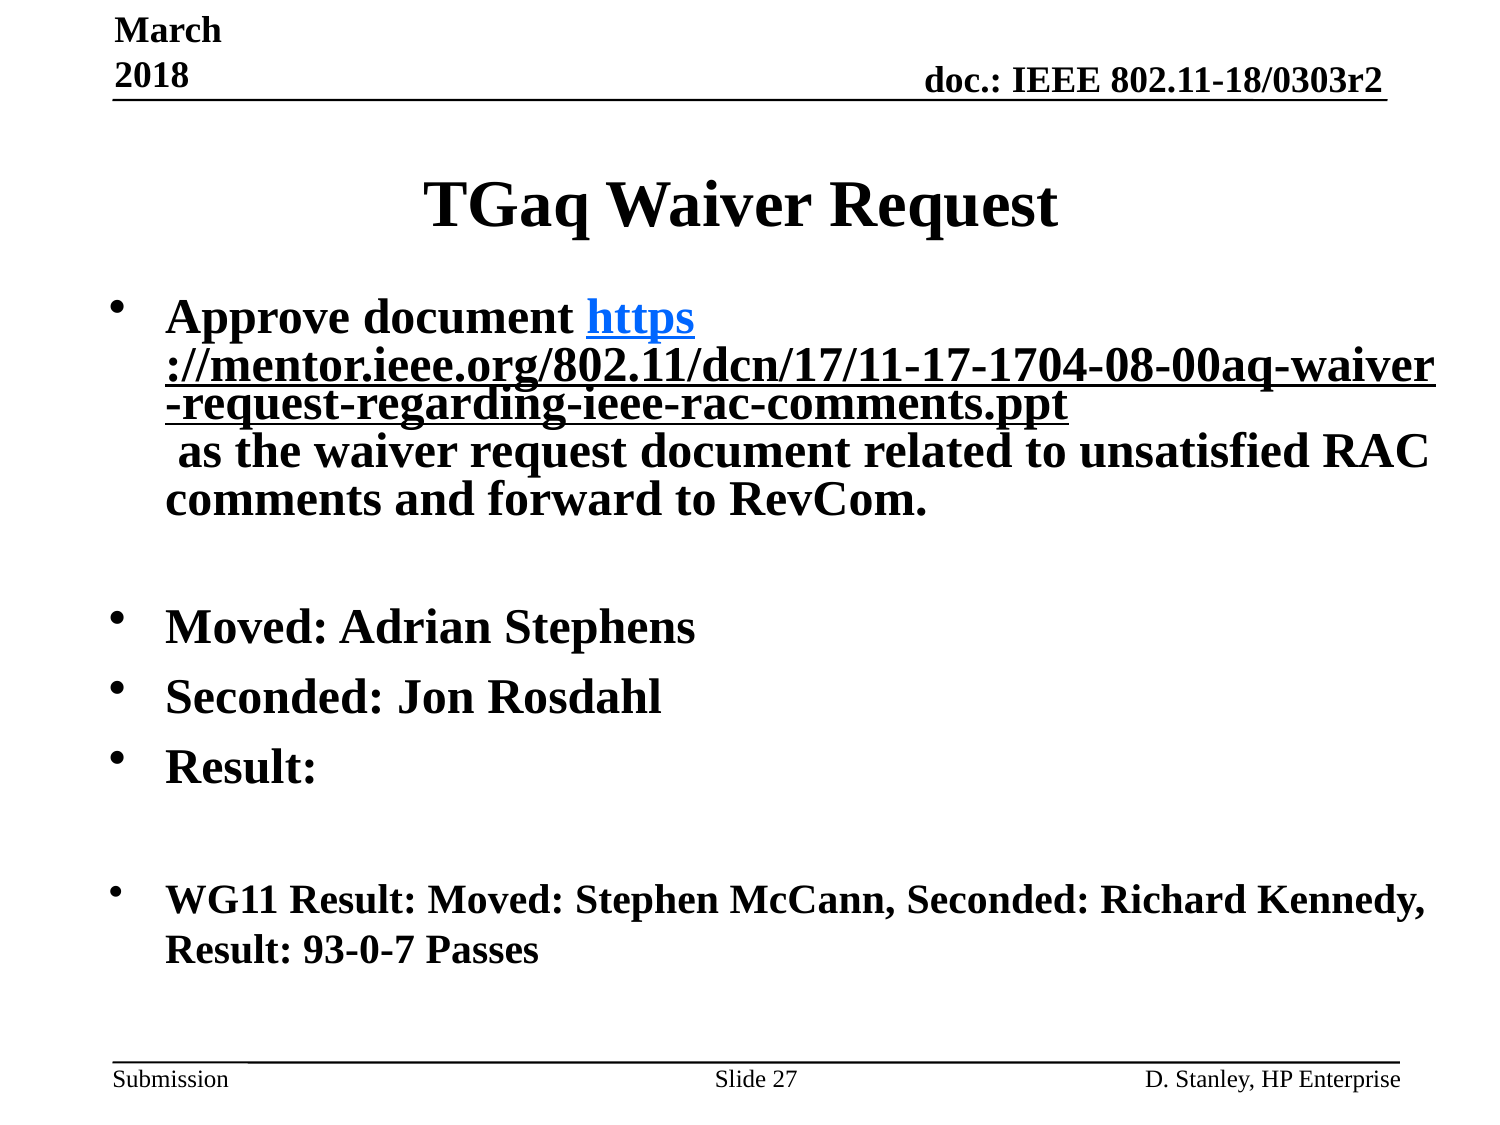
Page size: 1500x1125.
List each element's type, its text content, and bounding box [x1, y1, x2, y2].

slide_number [114, 49, 270, 95]
text_box Approve document https://mentor.ieee.org/802.11/dcn/17/11-17-1704-08-00aq-waiver-request-regarding-ieee-rac-comments.ppt as the waiver request document related to unsatisfied RAC comments and forward to RevCom. Moved: Adrian Stephens Seconded: Jon Rosdahl Result: WG11 Result: Moved: Stephen McCann, Seconded: Richard Kennedy, Result: 93-0-7 Passes [93, 287, 1457, 1075]
list [68, 262, 1432, 1050]
slide_number Slide 27 [712, 1075, 800, 1093]
title TGaq Waiver Request [112, 112, 1388, 262]
footer D. Stanley, HP Enterprise [878, 1075, 1402, 1093]
